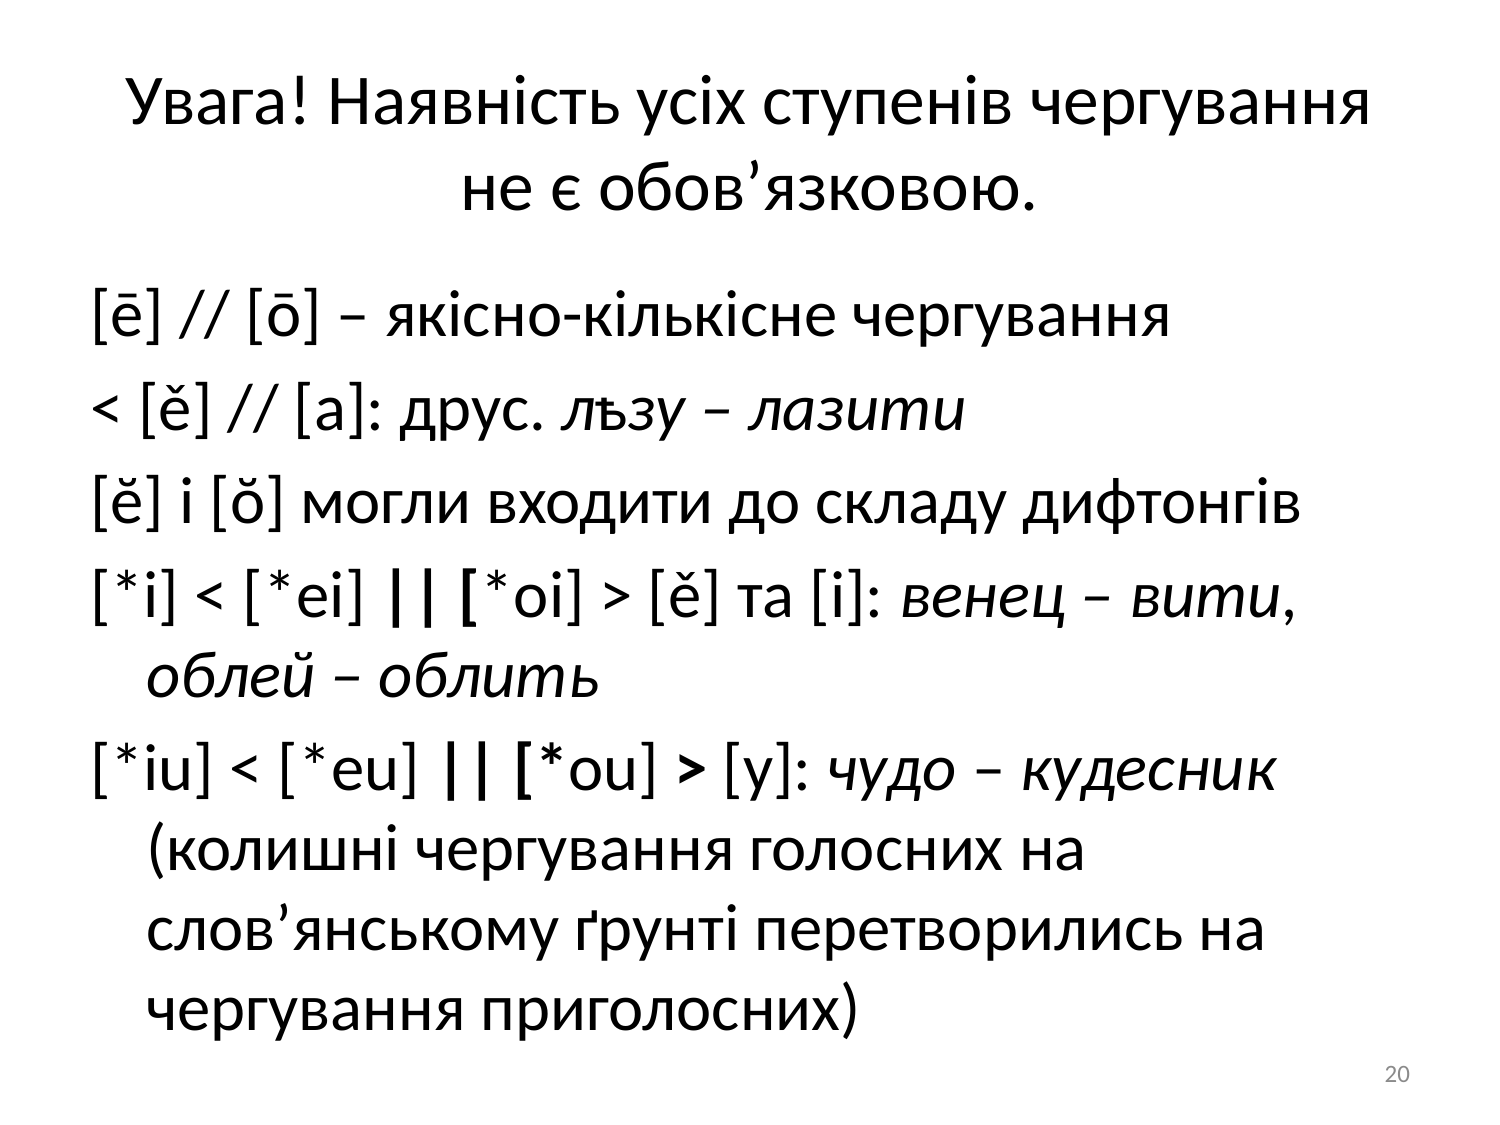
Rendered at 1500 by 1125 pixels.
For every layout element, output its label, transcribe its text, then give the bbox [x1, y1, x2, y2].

title Увага! Наявність усіх ступенів чергування не є обов’язковою. [75, 45, 1425, 233]
slide_number 20 [1074, 1042, 1425, 1103]
list [ē] // [ō] – якісно-кількісне чергування < [ě] // [a]: друс. лҍзу – лазити [ĕ] і [ŏ] могли входити до складу дифтонгів [*i] < [*ei] || [*oi] > [ě] та [і]: венец – вити, облей – облить [*іu] < [*eu] || [*ou] > [у]: чудо – кудесник (колишні чергування голосних на слов’янському ґрунті перетворились на чергування приголосних) [75, 262, 1425, 1055]
